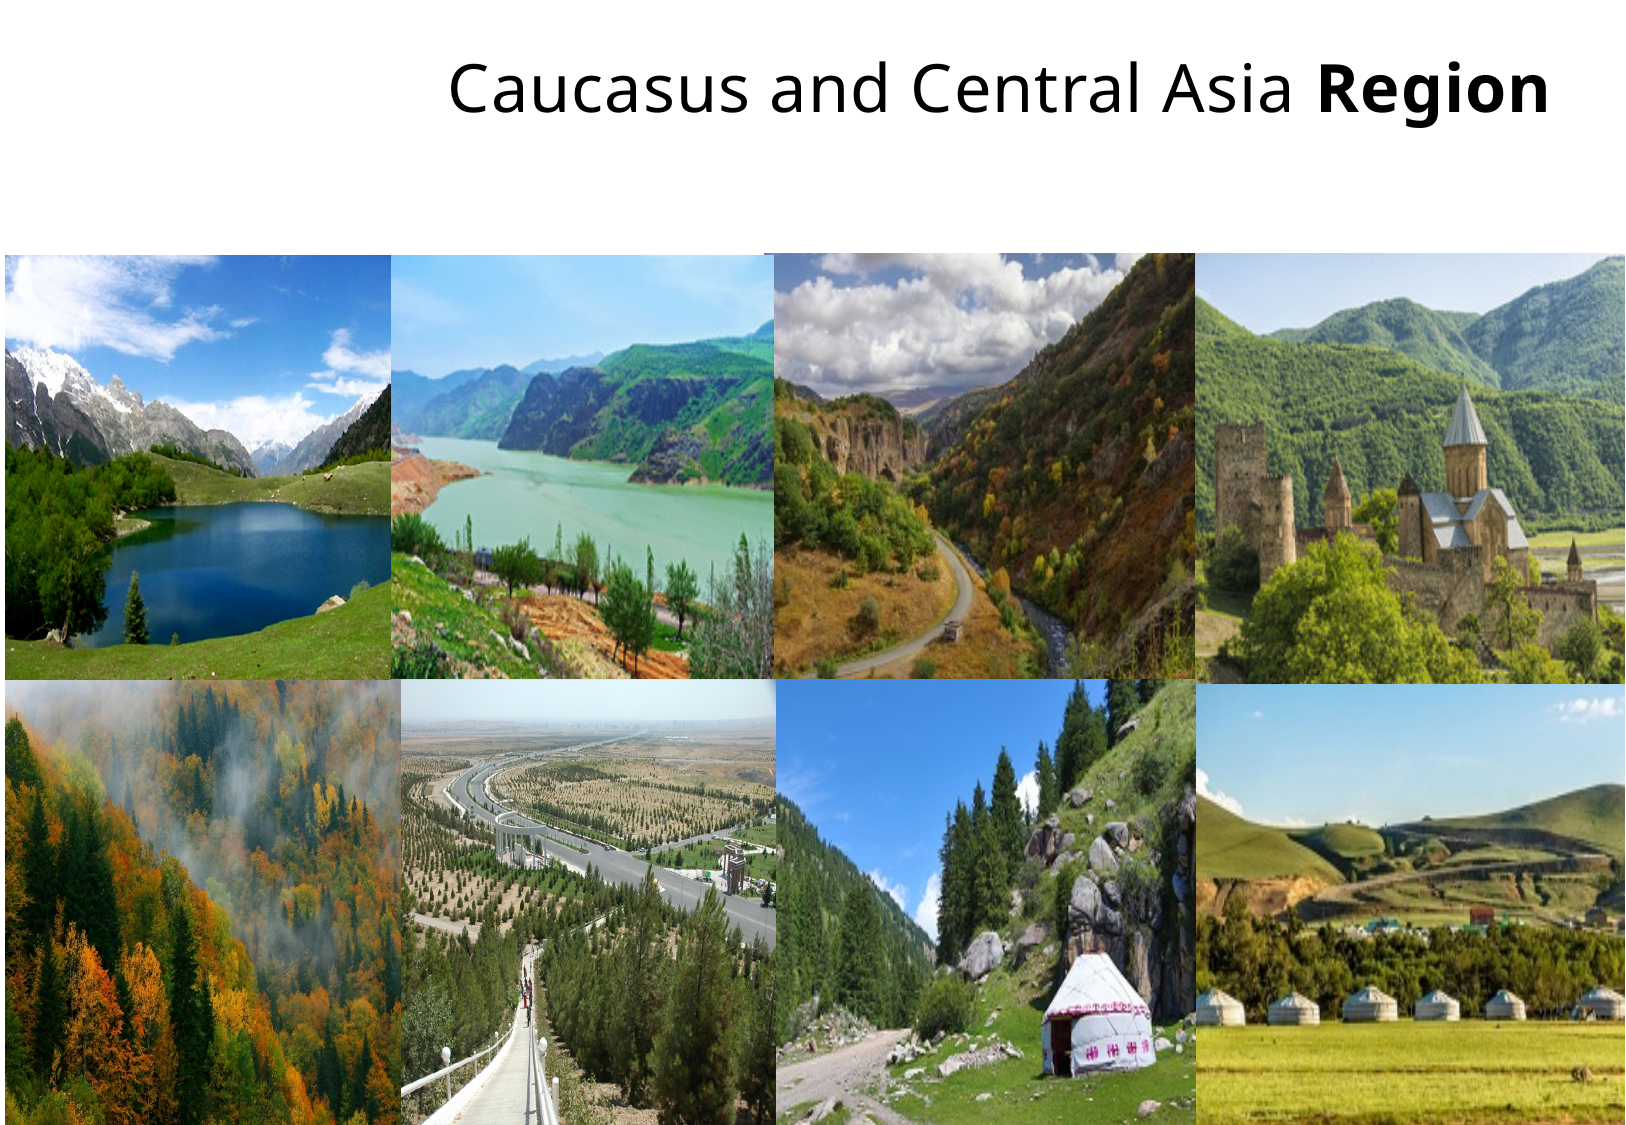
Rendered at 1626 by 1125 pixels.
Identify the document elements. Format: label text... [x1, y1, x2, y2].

picture [5, 253, 1625, 1125]
text_box Caucasus and Central Asia Region [88, 4, 1567, 168]
